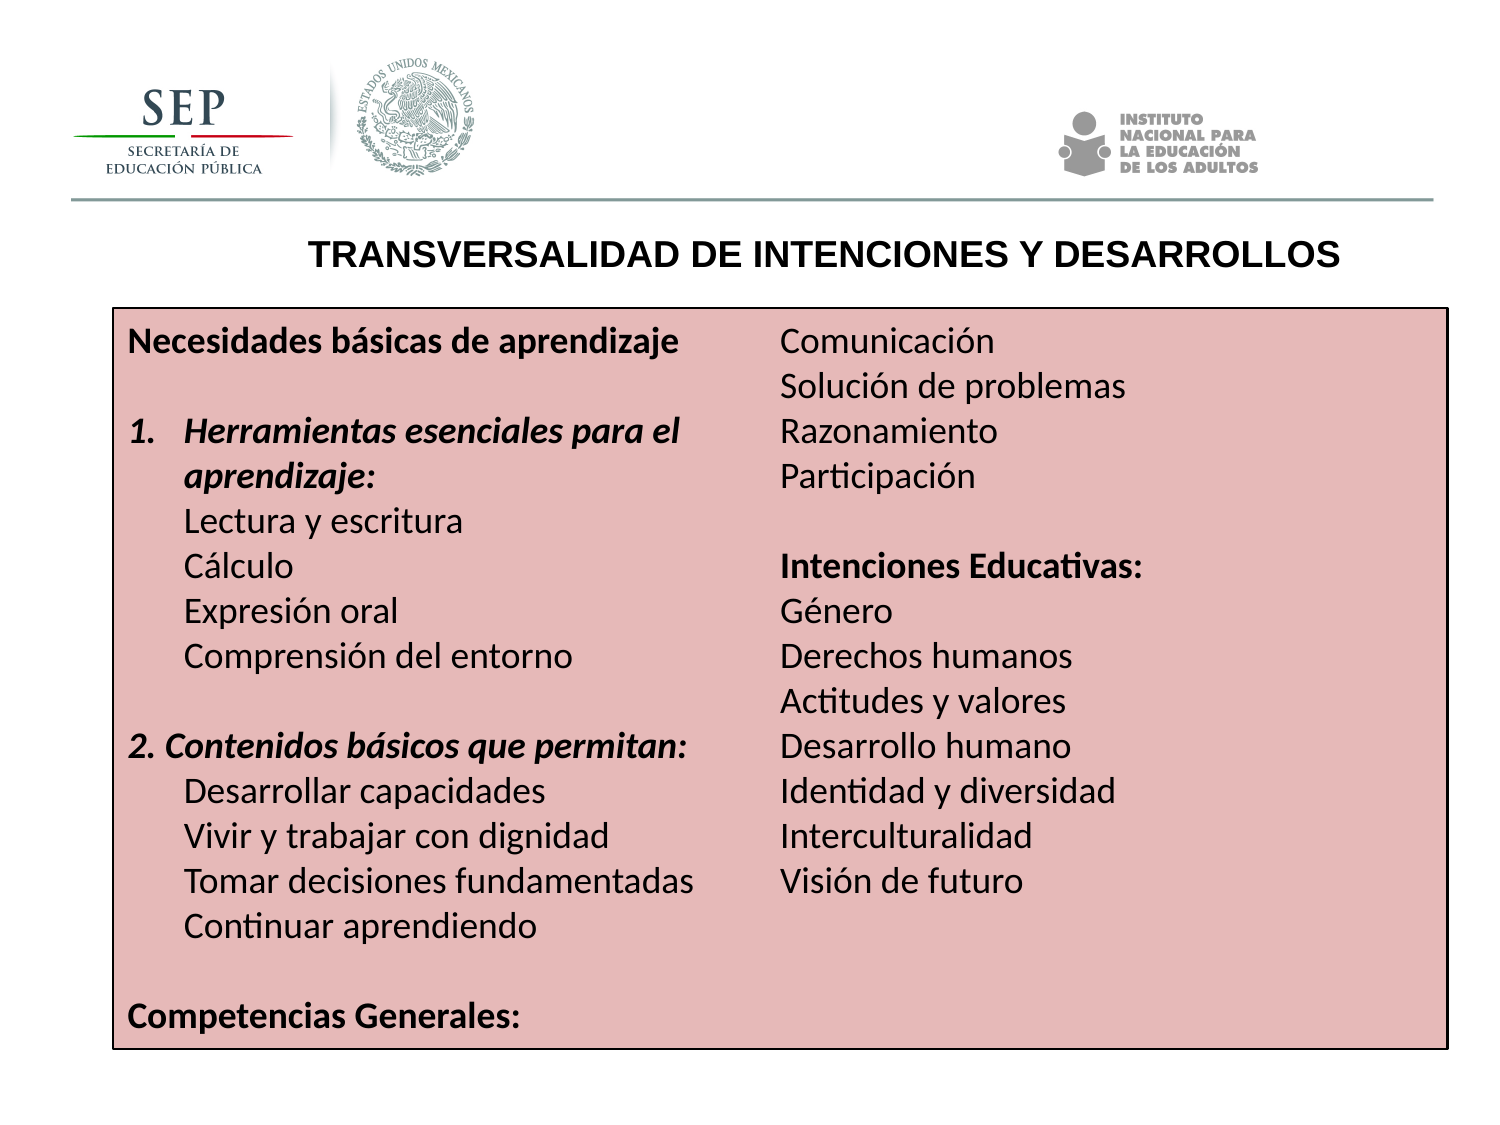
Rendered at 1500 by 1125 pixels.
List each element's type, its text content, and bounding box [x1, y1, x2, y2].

picture [71, 0, 1494, 1125]
text_box TRANSVERSALIDAD DE INTENCIONES Y DESARROLLOS [293, 222, 1357, 283]
text_box Necesidades básicas de aprendizaje Herramientas esenciales para el aprendizaje: Lectura y escritura Cálculo Expresión oral Comprensión del entorno 2. Contenidos básicos que permitan: Desarrollar capacidades Vivir y trabajar con dignidad Tomar decisiones fundamentadas Continuar aprendiendo Competencias Generales: Comunicación Solución de problemas Razonamiento Participación Intenciones Educativas: Género Derechos humanos Actitudes y valores Desarrollo humano Identidad y diversidad Interculturalidad Visión de futuro [112, 308, 1448, 1049]
